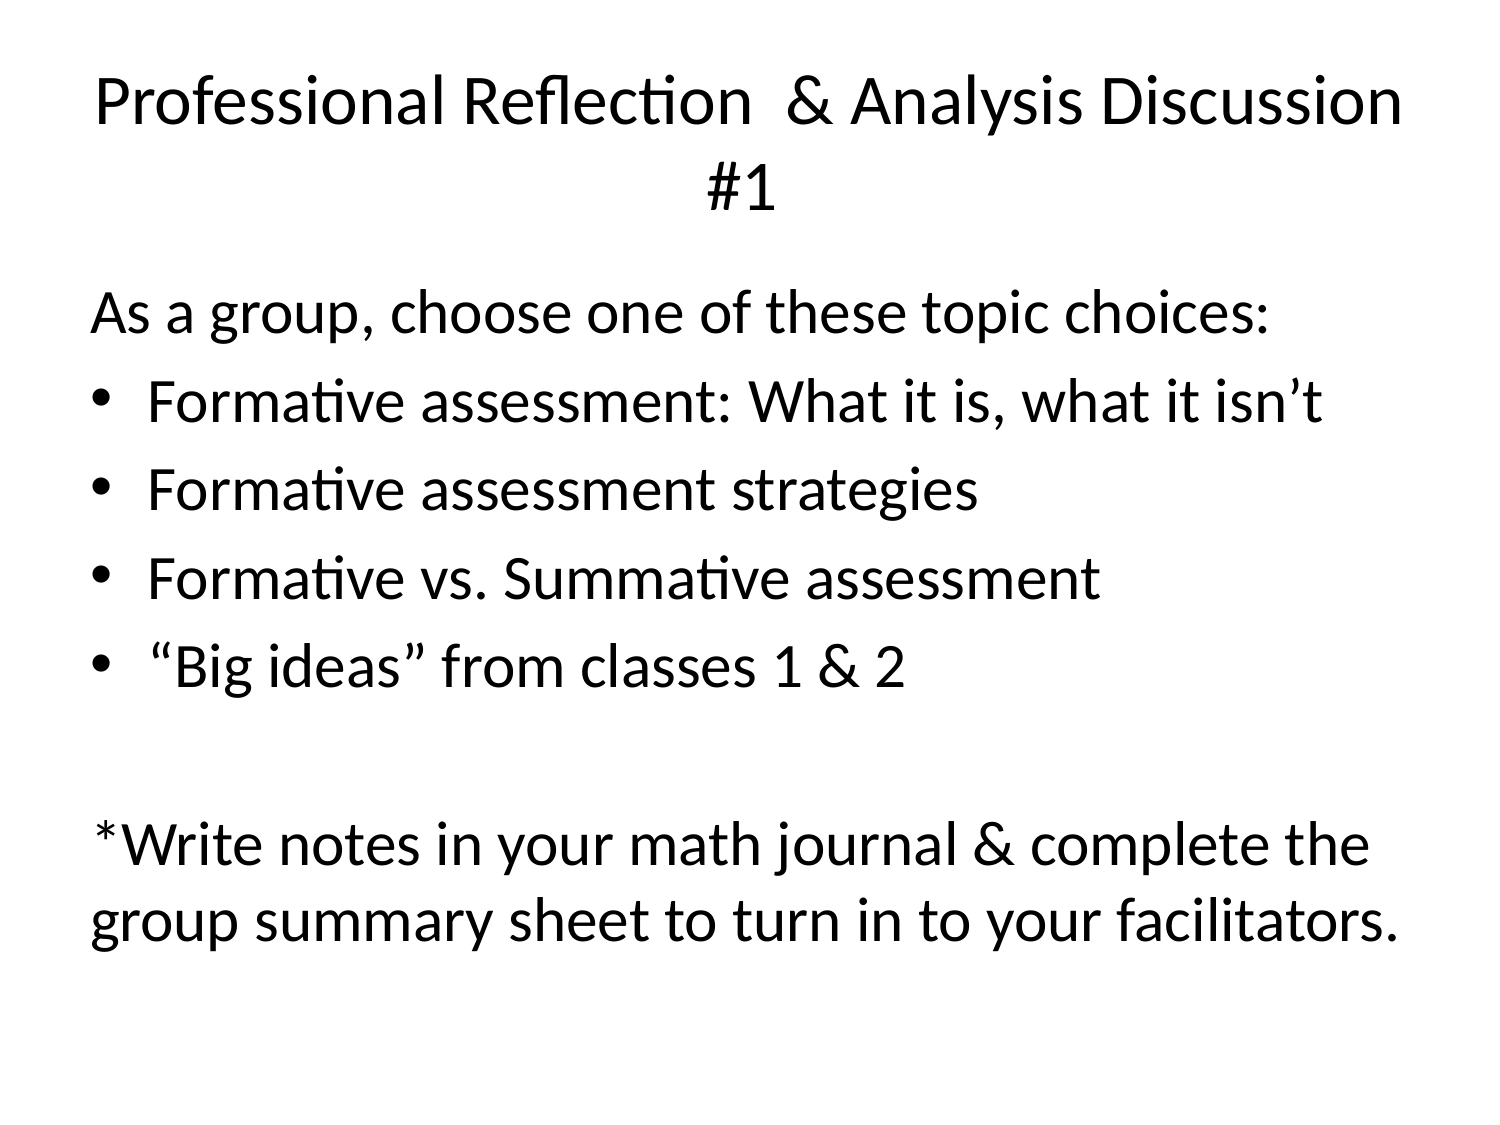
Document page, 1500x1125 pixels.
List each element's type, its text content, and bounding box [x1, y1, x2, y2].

title Professional Reflection & Analysis Discussion #1 [75, 45, 1425, 233]
list As a group, choose one of these topic choices: Formative assessment: What it is, what it isn’t Formative assessment strategies Formative vs. Summative assessment “Big ideas” from classes 1 & 2 *Write notes in your math journal & complete the group summary sheet to turn in to your facilitators. [75, 262, 1425, 1005]
